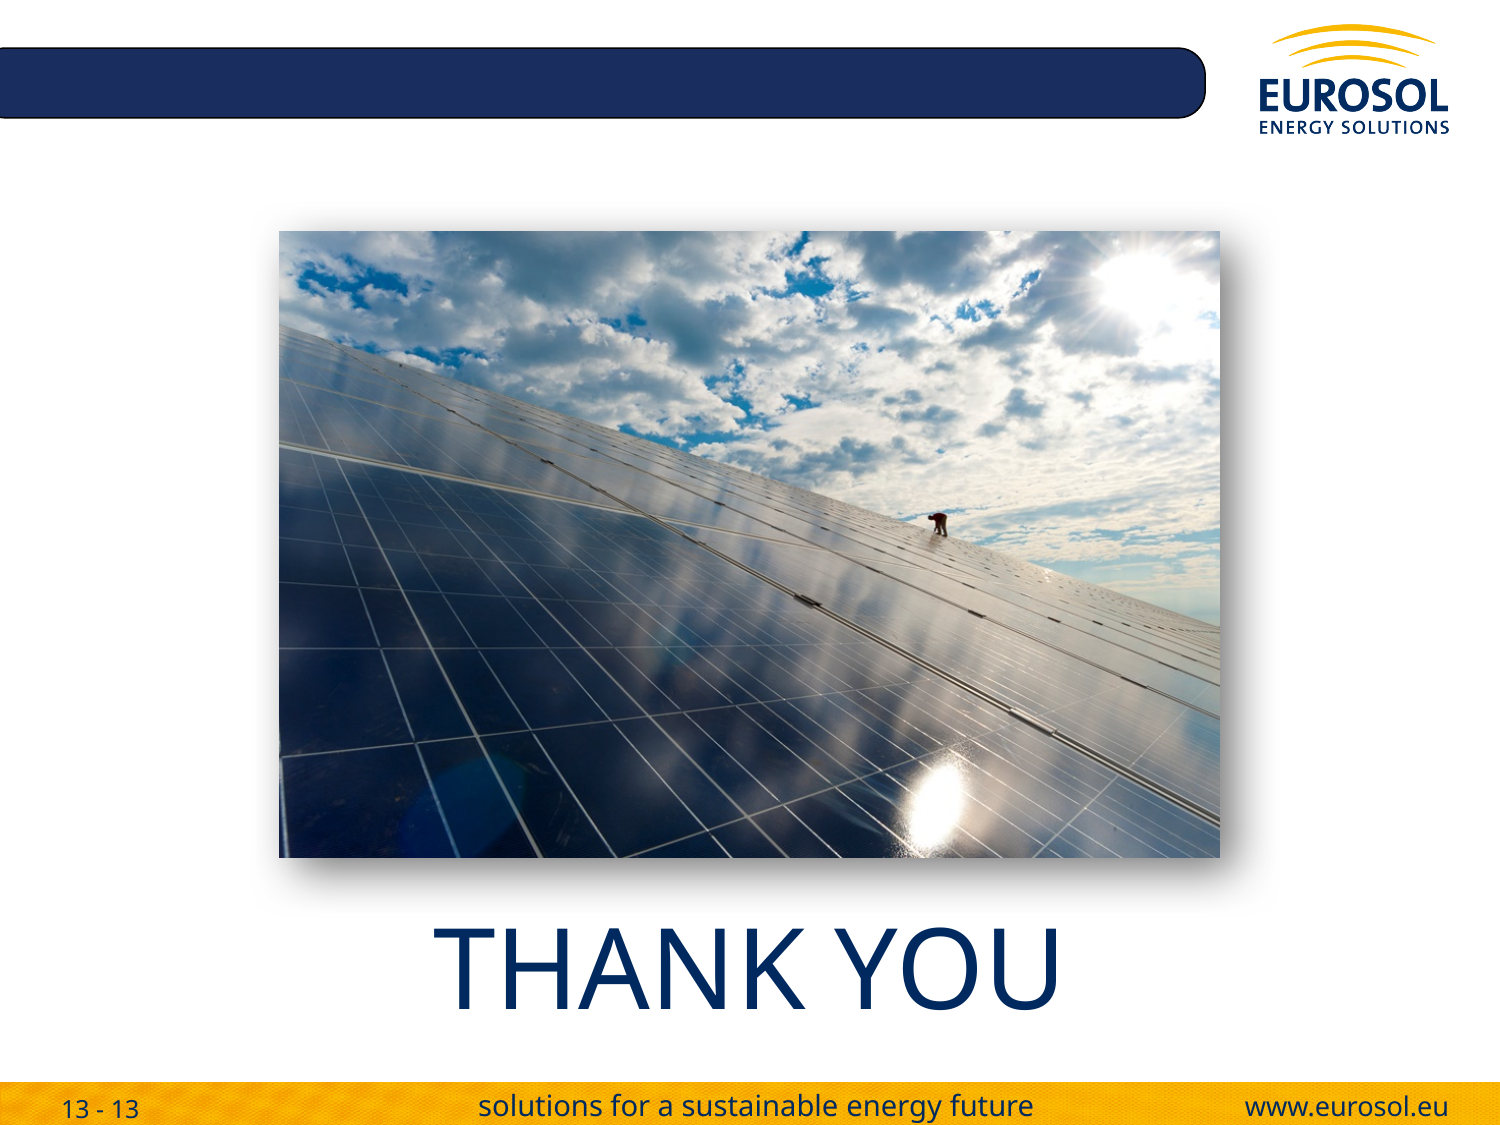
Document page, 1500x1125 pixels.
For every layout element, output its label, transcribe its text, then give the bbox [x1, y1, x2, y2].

picture [0, 1082, 1500, 1125]
picture [279, 231, 1221, 858]
picture [1258, 20, 1450, 134]
list THANK YOU [0, 905, 1500, 1047]
